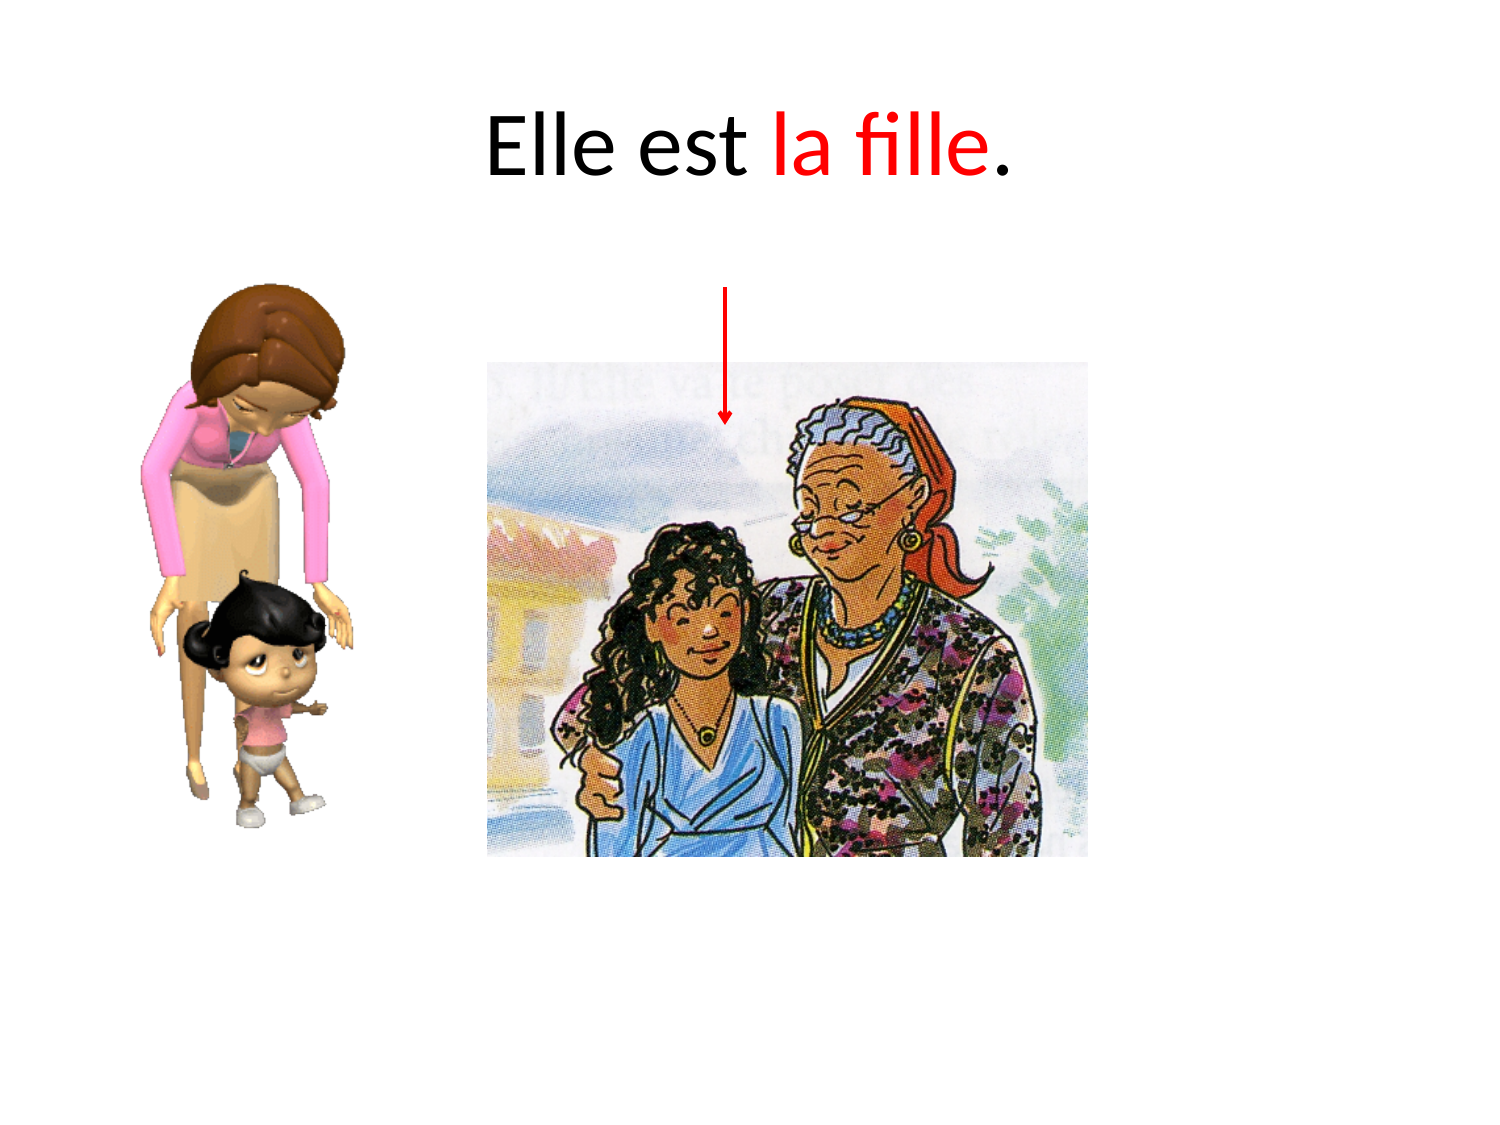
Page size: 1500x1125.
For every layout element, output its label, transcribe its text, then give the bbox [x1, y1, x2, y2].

picture [49, 249, 457, 860]
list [487, 362, 1088, 857]
title Elle est la fille. [75, 45, 1425, 233]
